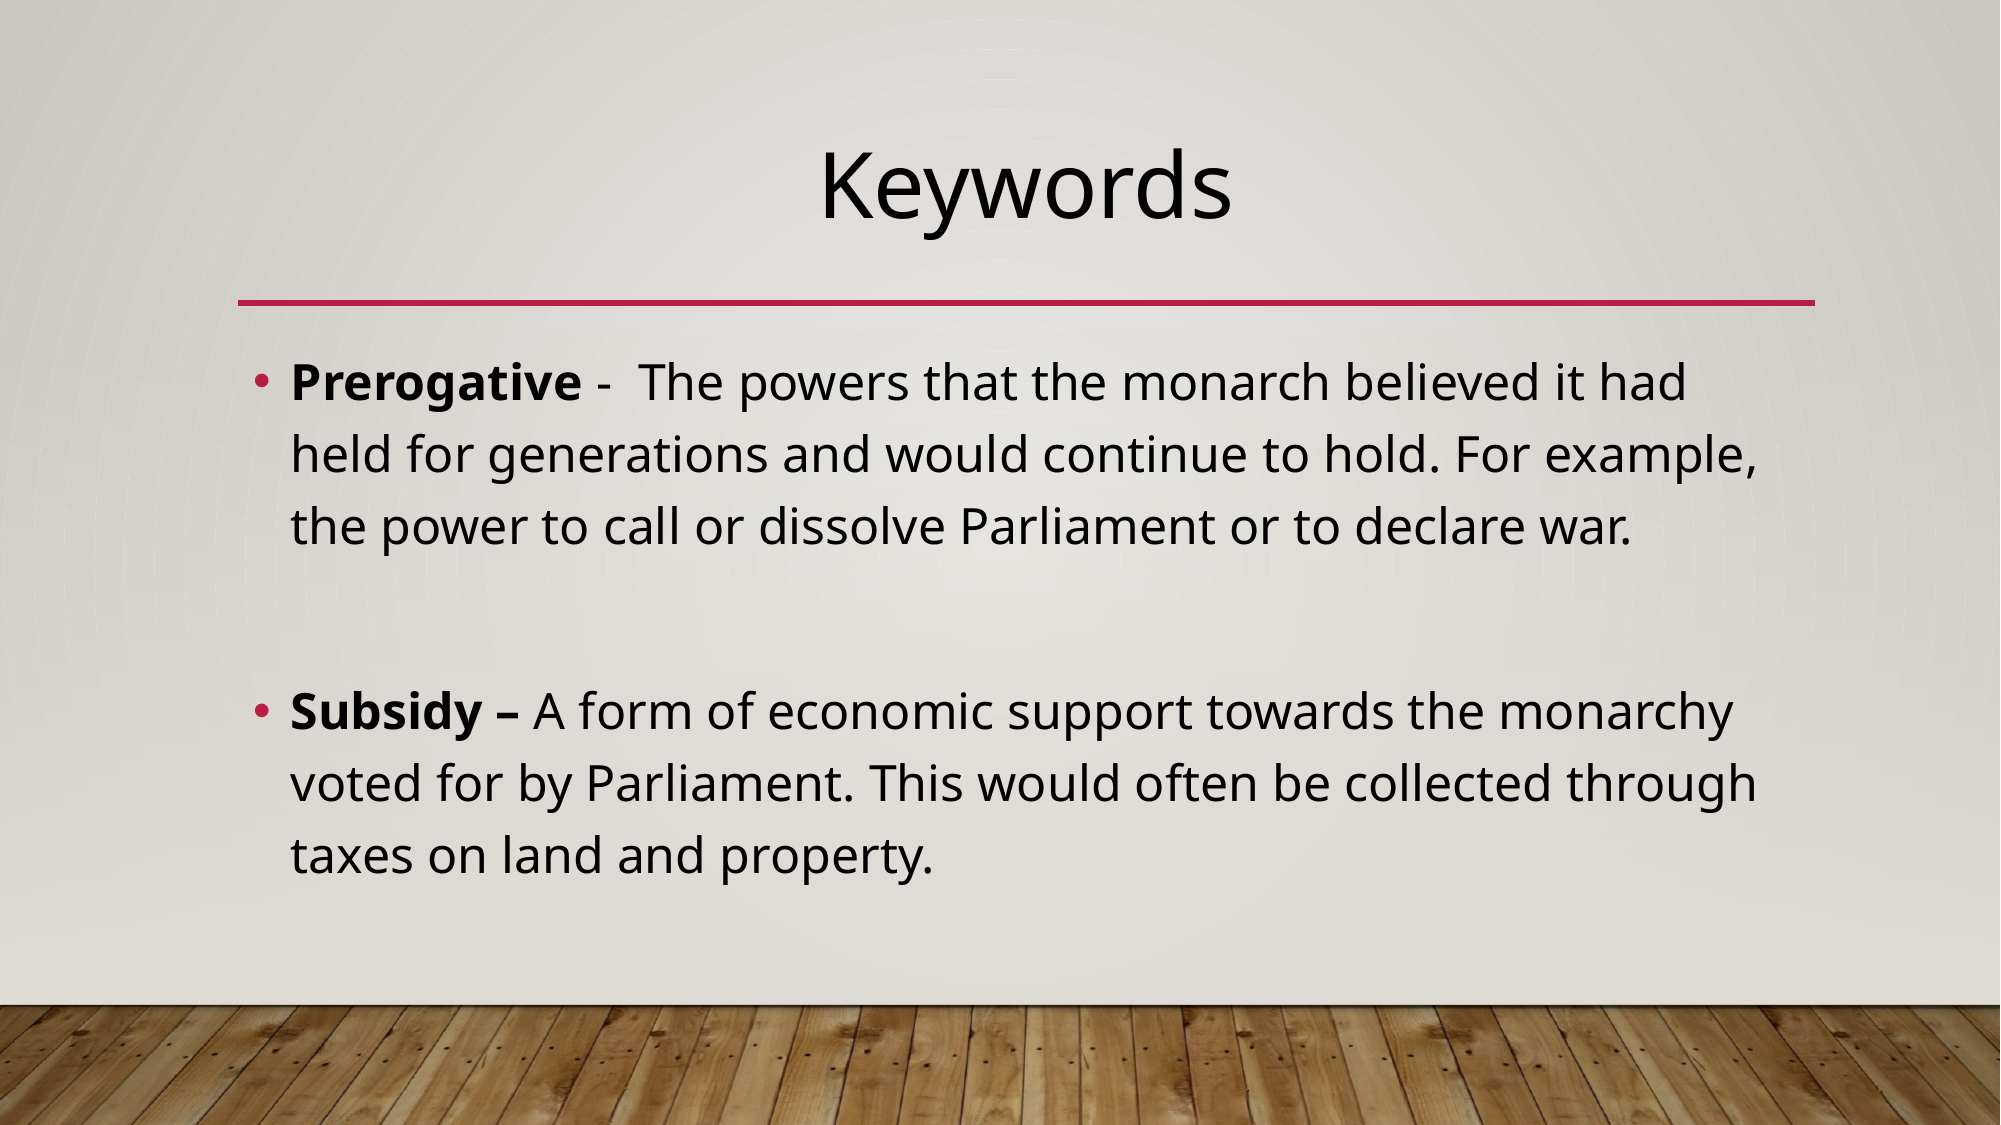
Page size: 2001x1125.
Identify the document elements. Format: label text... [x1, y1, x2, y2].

list Prerogative - The powers that the monarch believed it had held for generations and would continue to hold. For example, the power to call or dissolve Parliament or to declare war. Subsidy – A form of economic support towards the monarchy voted for by Parliament. This would often be collected through taxes on land and property. [238, 330, 1814, 981]
title Keywords [238, 131, 1814, 305]
picture [0, 1005, 2000, 1125]
